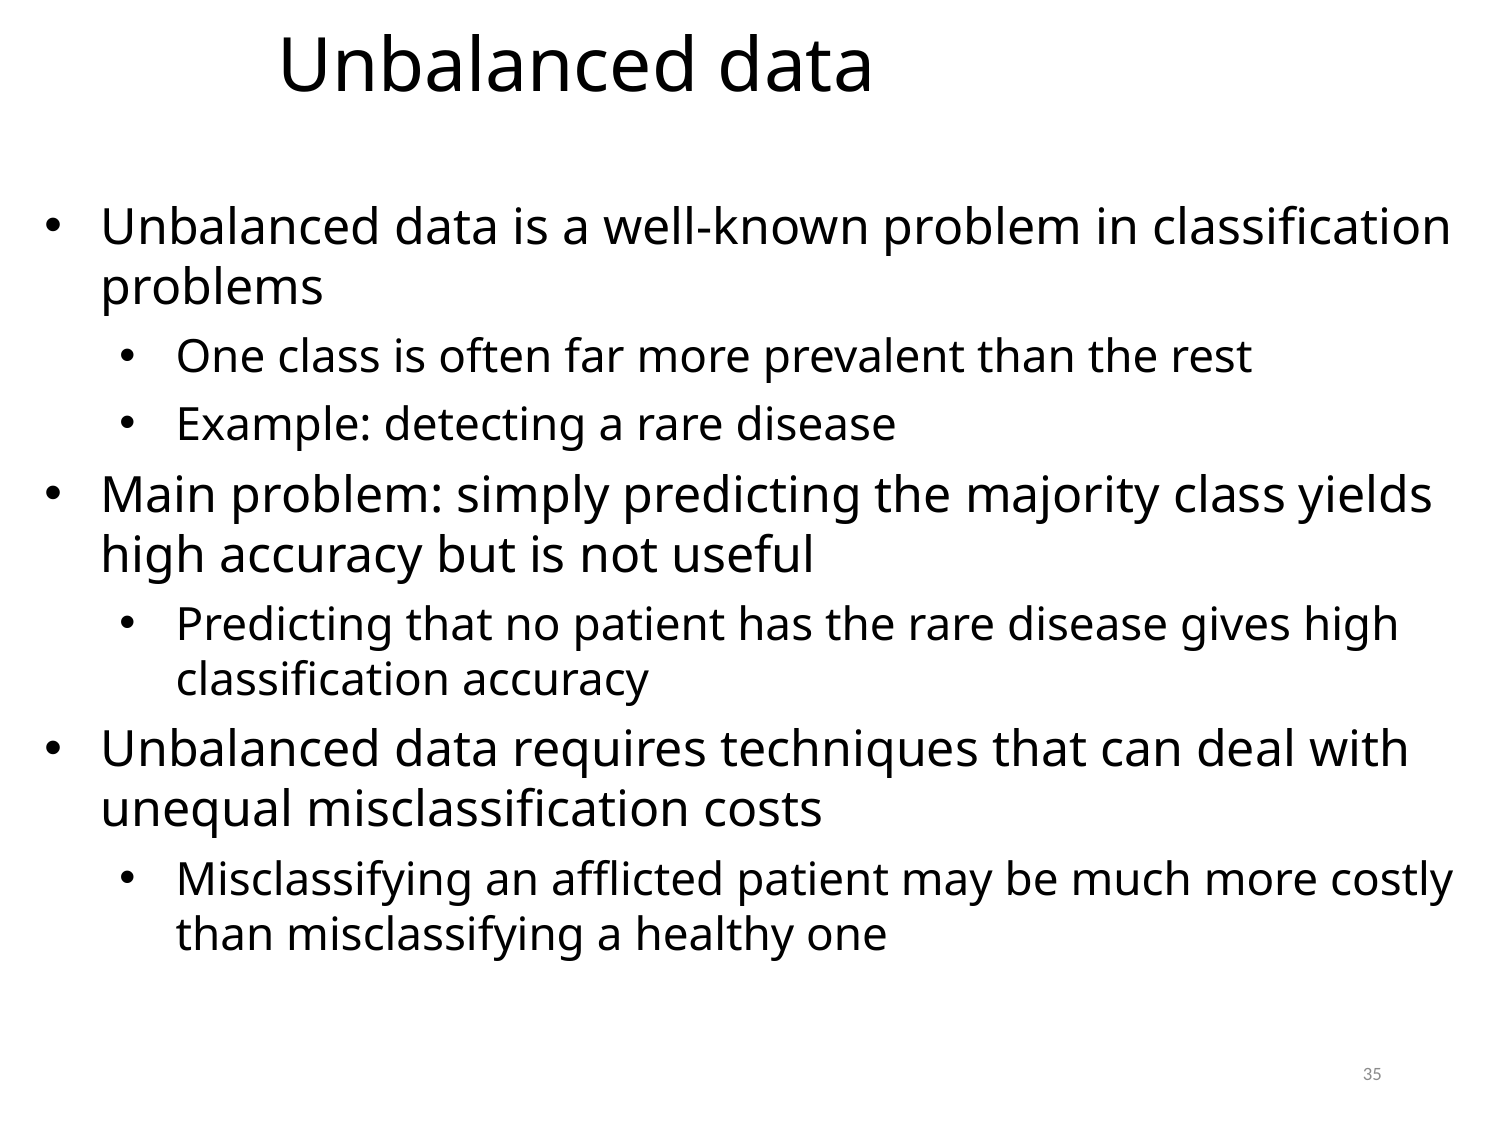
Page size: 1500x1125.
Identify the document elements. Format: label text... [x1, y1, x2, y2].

text_box Unbalanced data is a well-known problem in classification problems One class is often far more prevalent than the rest Example: detecting a rare disease Main problem: simply predicting the majority class yields high accuracy but is not useful Predicting that no patient has the rare disease gives high classification accuracy Unbalanced data requires techniques that can deal with unequal misclassification costs Misclassifying an afflicted patient may be much more costly than misclassifying a healthy one [29, 187, 1477, 967]
slide_number 35 [1059, 1042, 1397, 1103]
title Unbalanced data [262, 0, 1500, 148]
